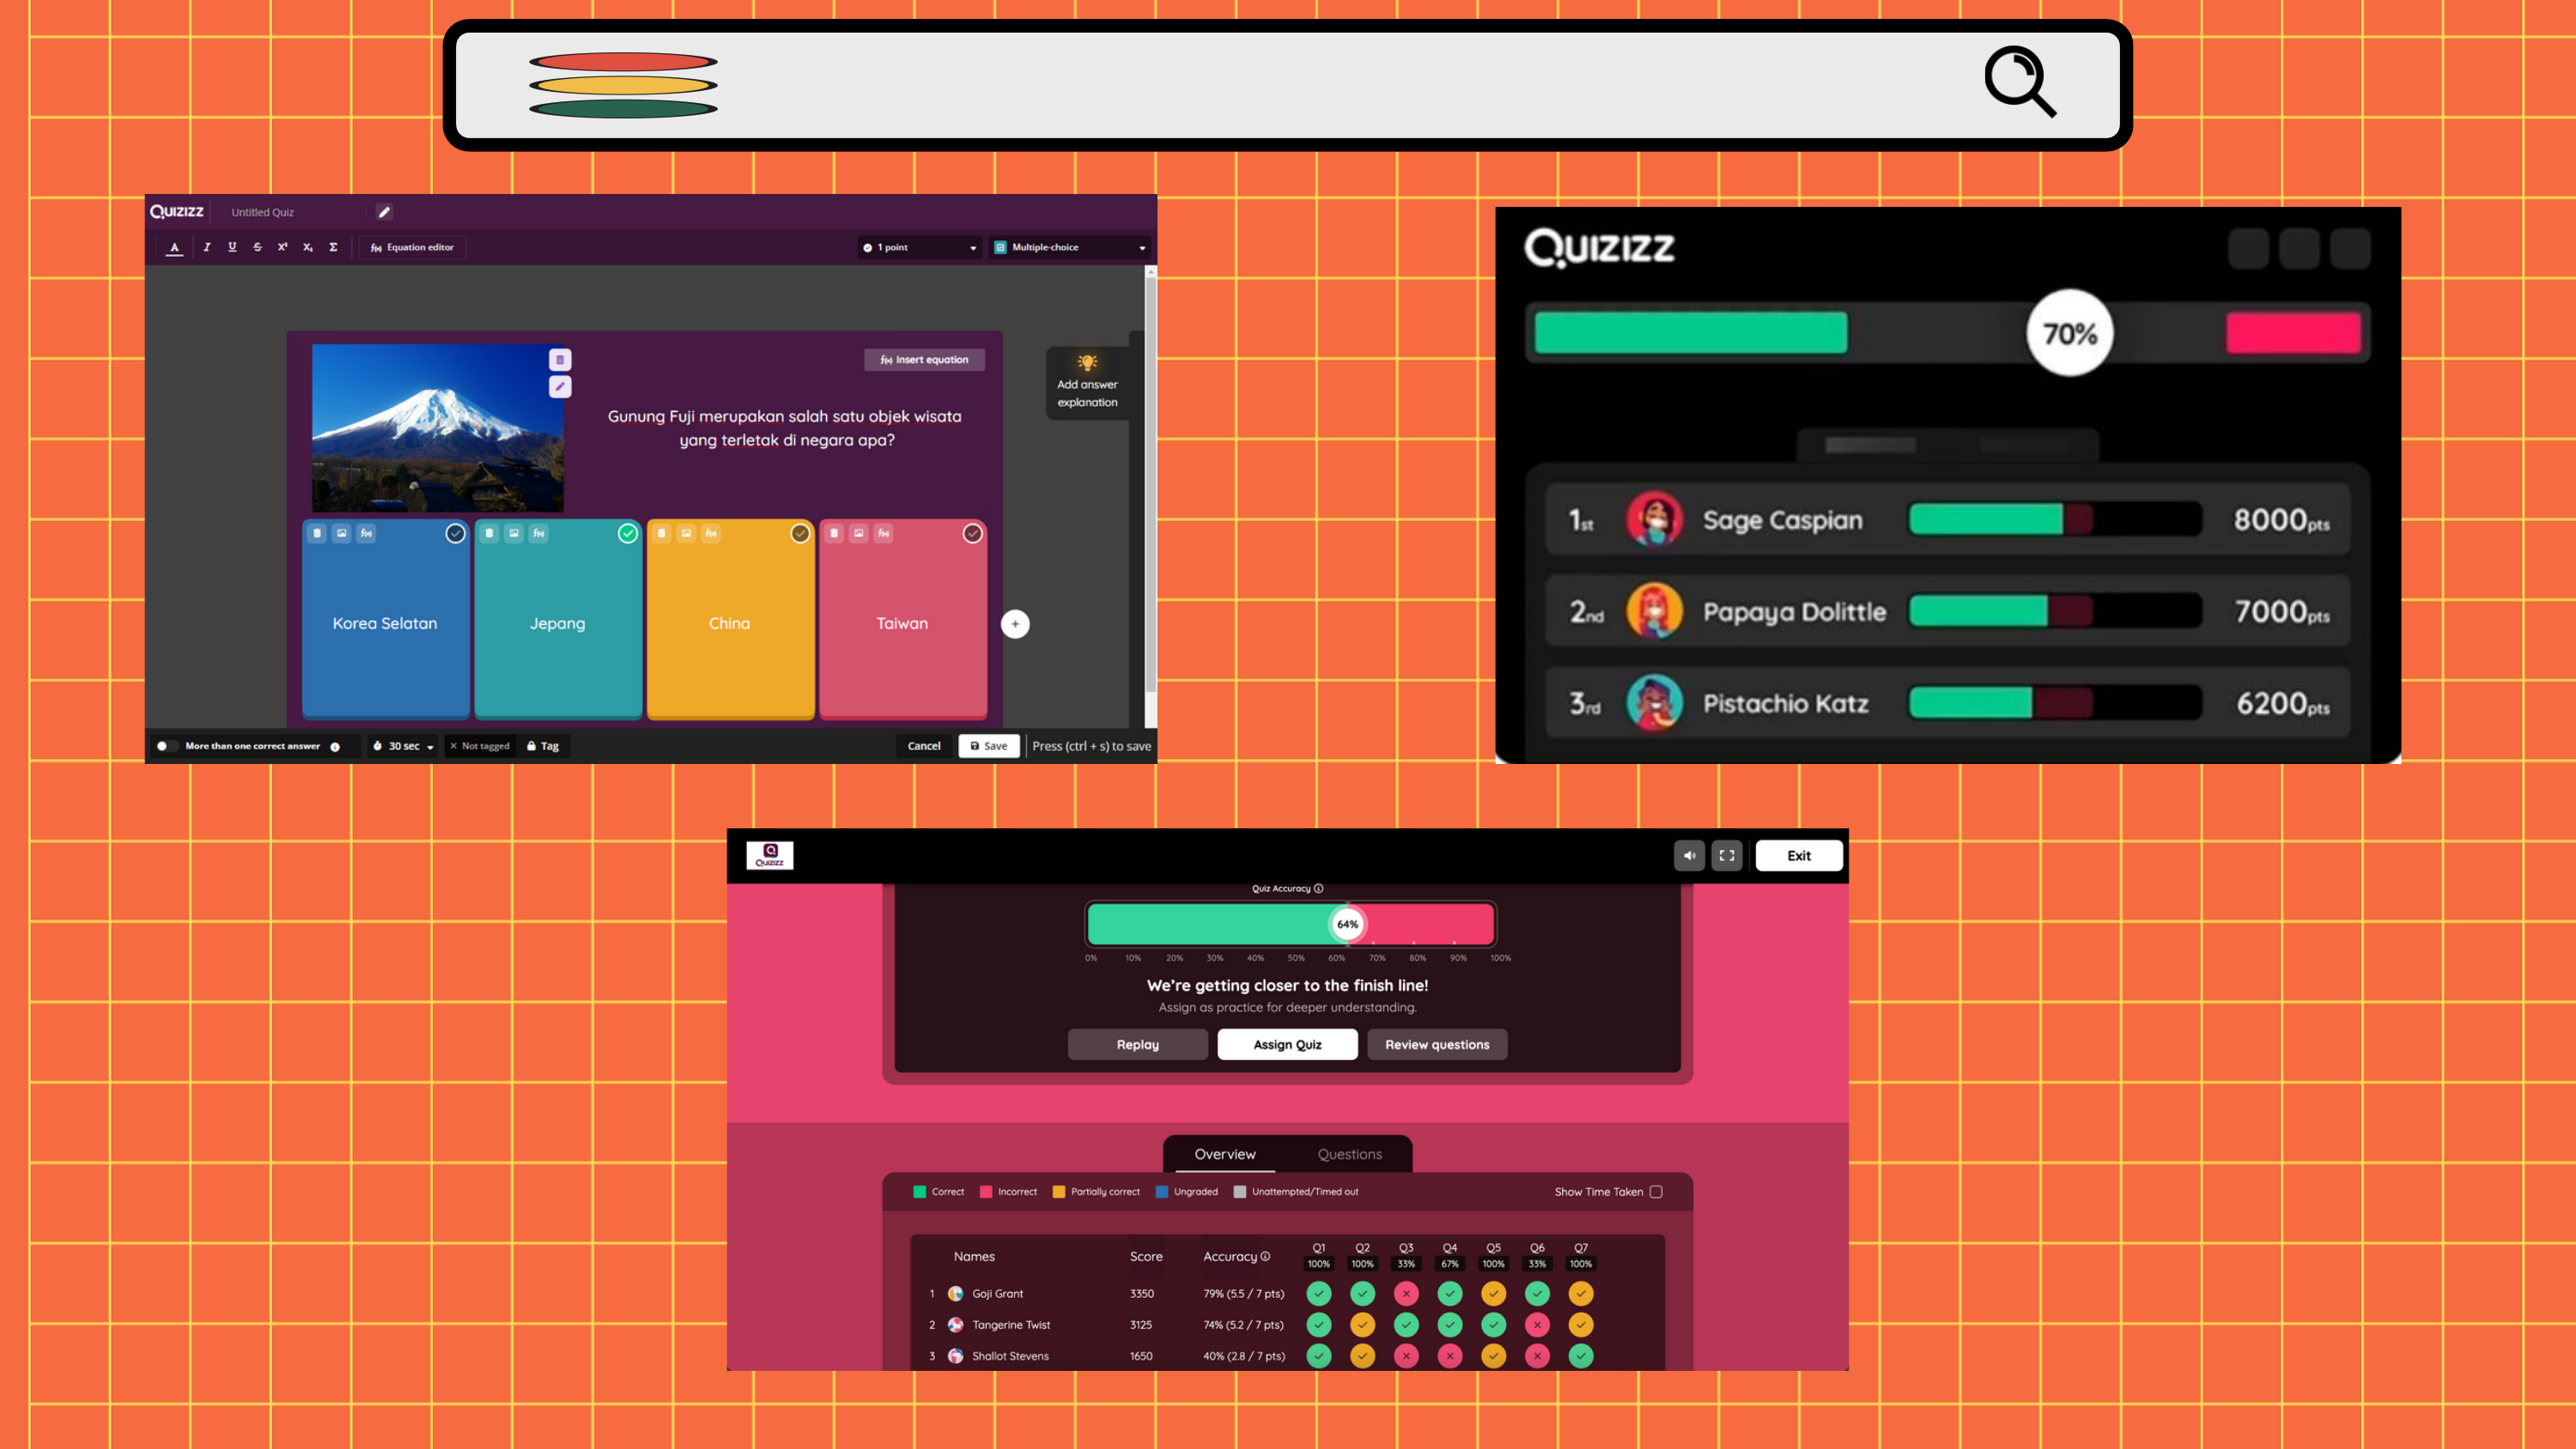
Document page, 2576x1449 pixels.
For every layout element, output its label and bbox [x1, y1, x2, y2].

text_box [449, 25, 2127, 145]
text_box [1495, 207, 2402, 764]
text_box [144, 194, 1157, 764]
text_box [726, 828, 1850, 1371]
text_box [28, 0, 2576, 1449]
